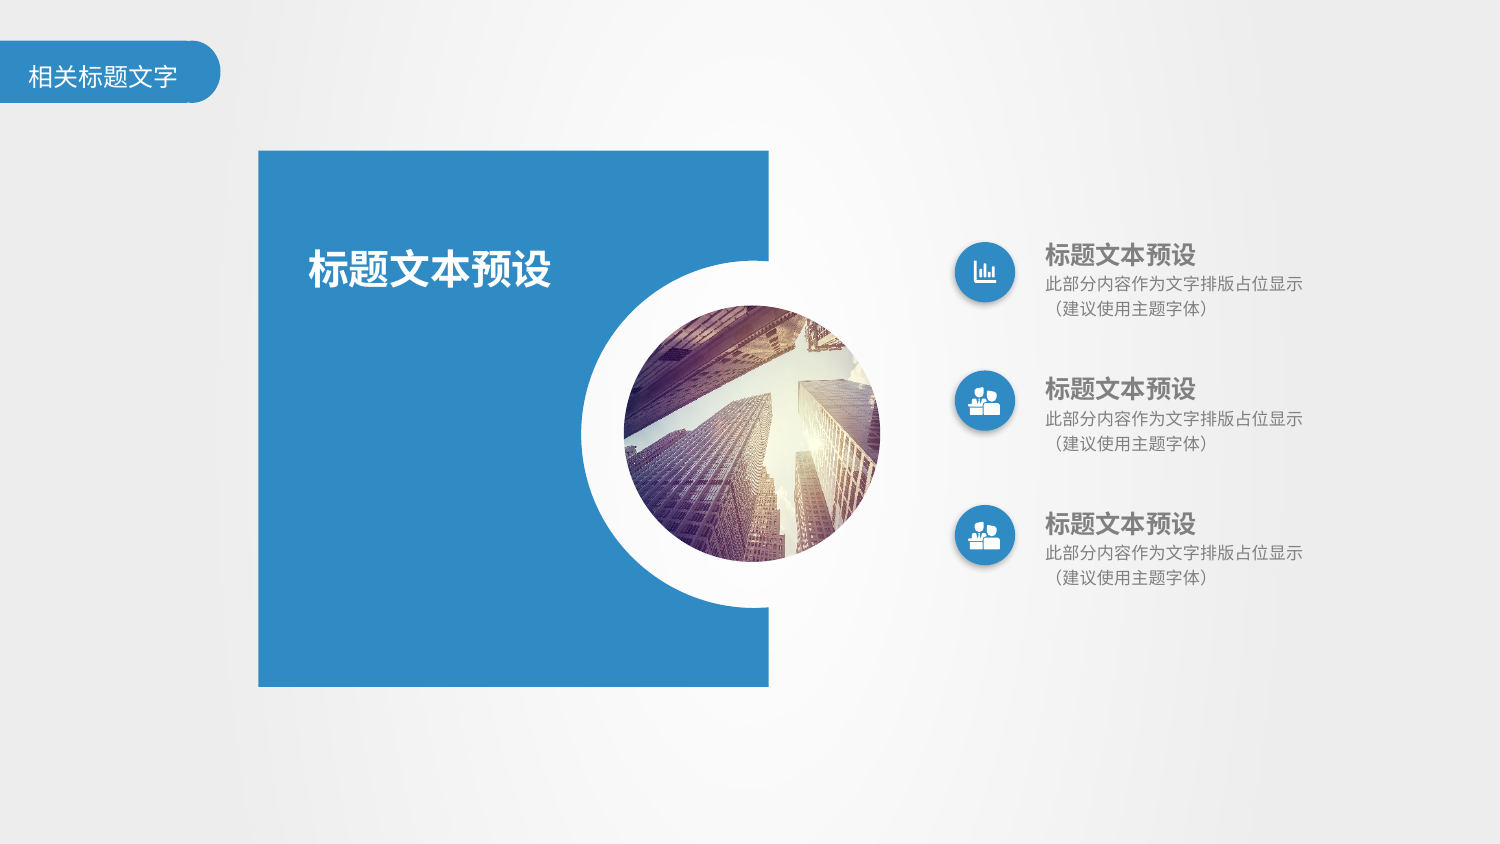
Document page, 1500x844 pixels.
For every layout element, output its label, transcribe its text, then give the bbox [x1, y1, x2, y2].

picture [0, 0, 1500, 844]
text_box [256, 148, 771, 689]
text_box [621, 303, 883, 565]
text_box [954, 238, 1341, 605]
text_box 标题文本预设 [293, 236, 613, 301]
